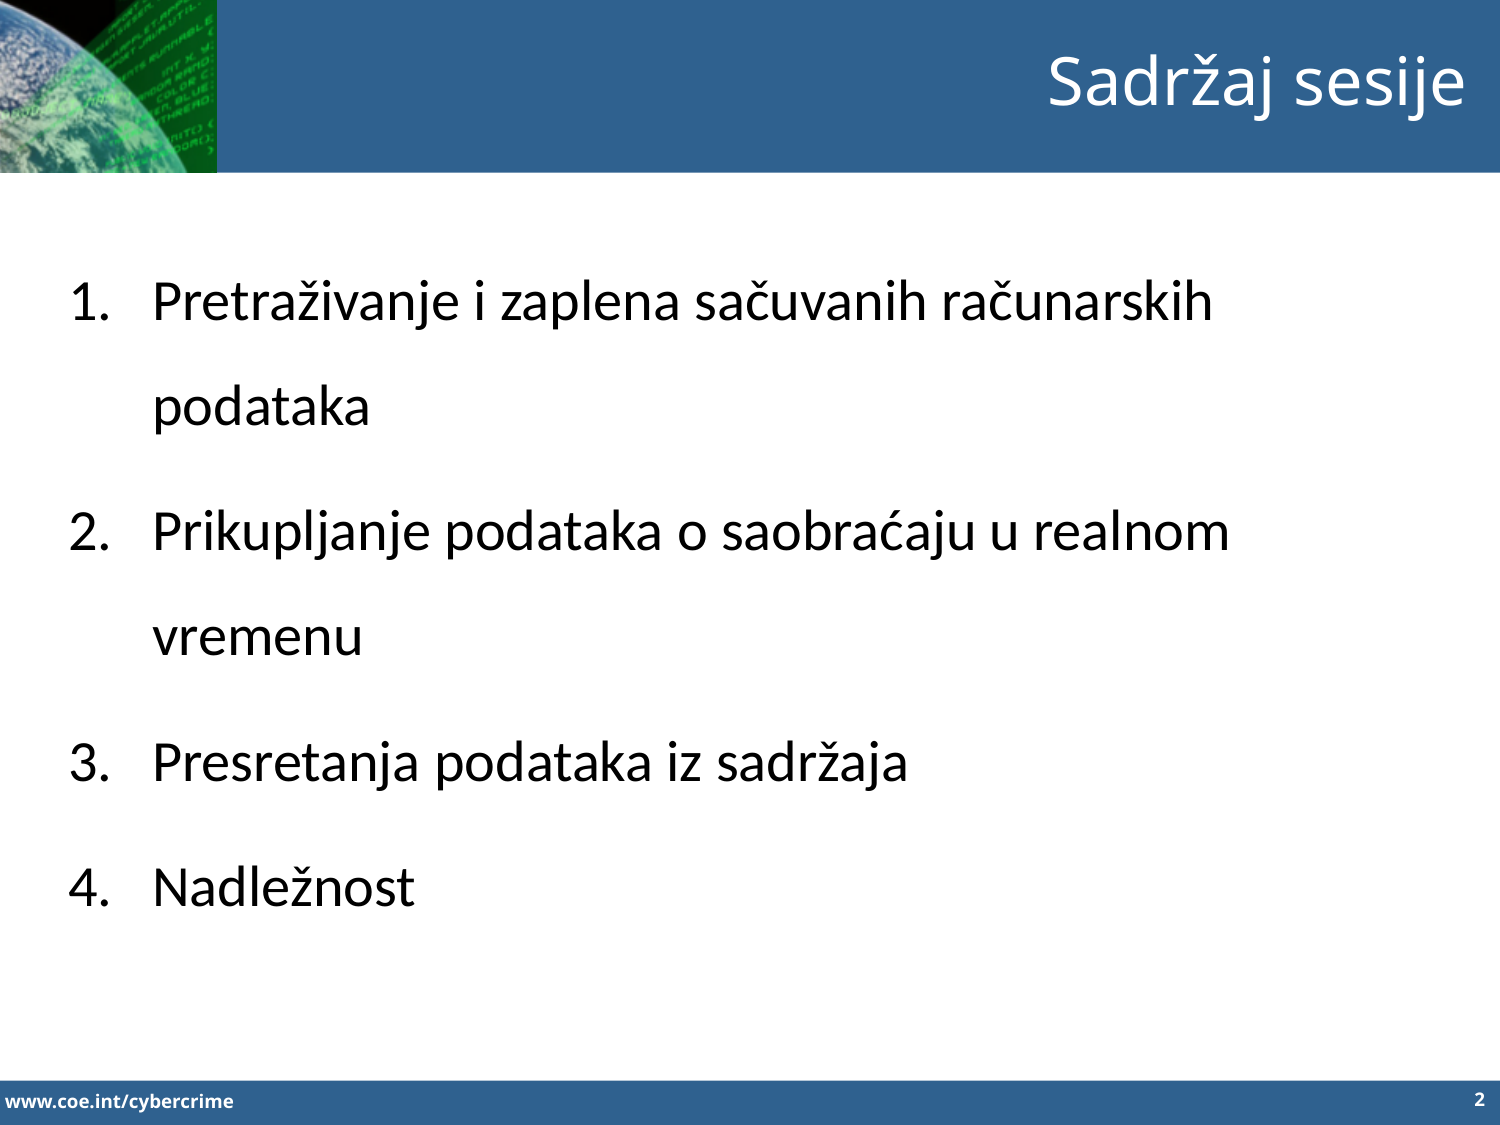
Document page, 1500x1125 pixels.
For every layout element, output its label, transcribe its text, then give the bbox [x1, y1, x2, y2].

list Pretraživanje i zaplena sačuvanih računarskih podataka Prikupljanje podataka o saobraćaju u realnom vremenu Presretanja podataka iz sadržaja Nadležnost [53, 219, 1459, 1036]
text_box Sadržaj sesije [230, 31, 1483, 126]
picture [0, 1, 217, 173]
